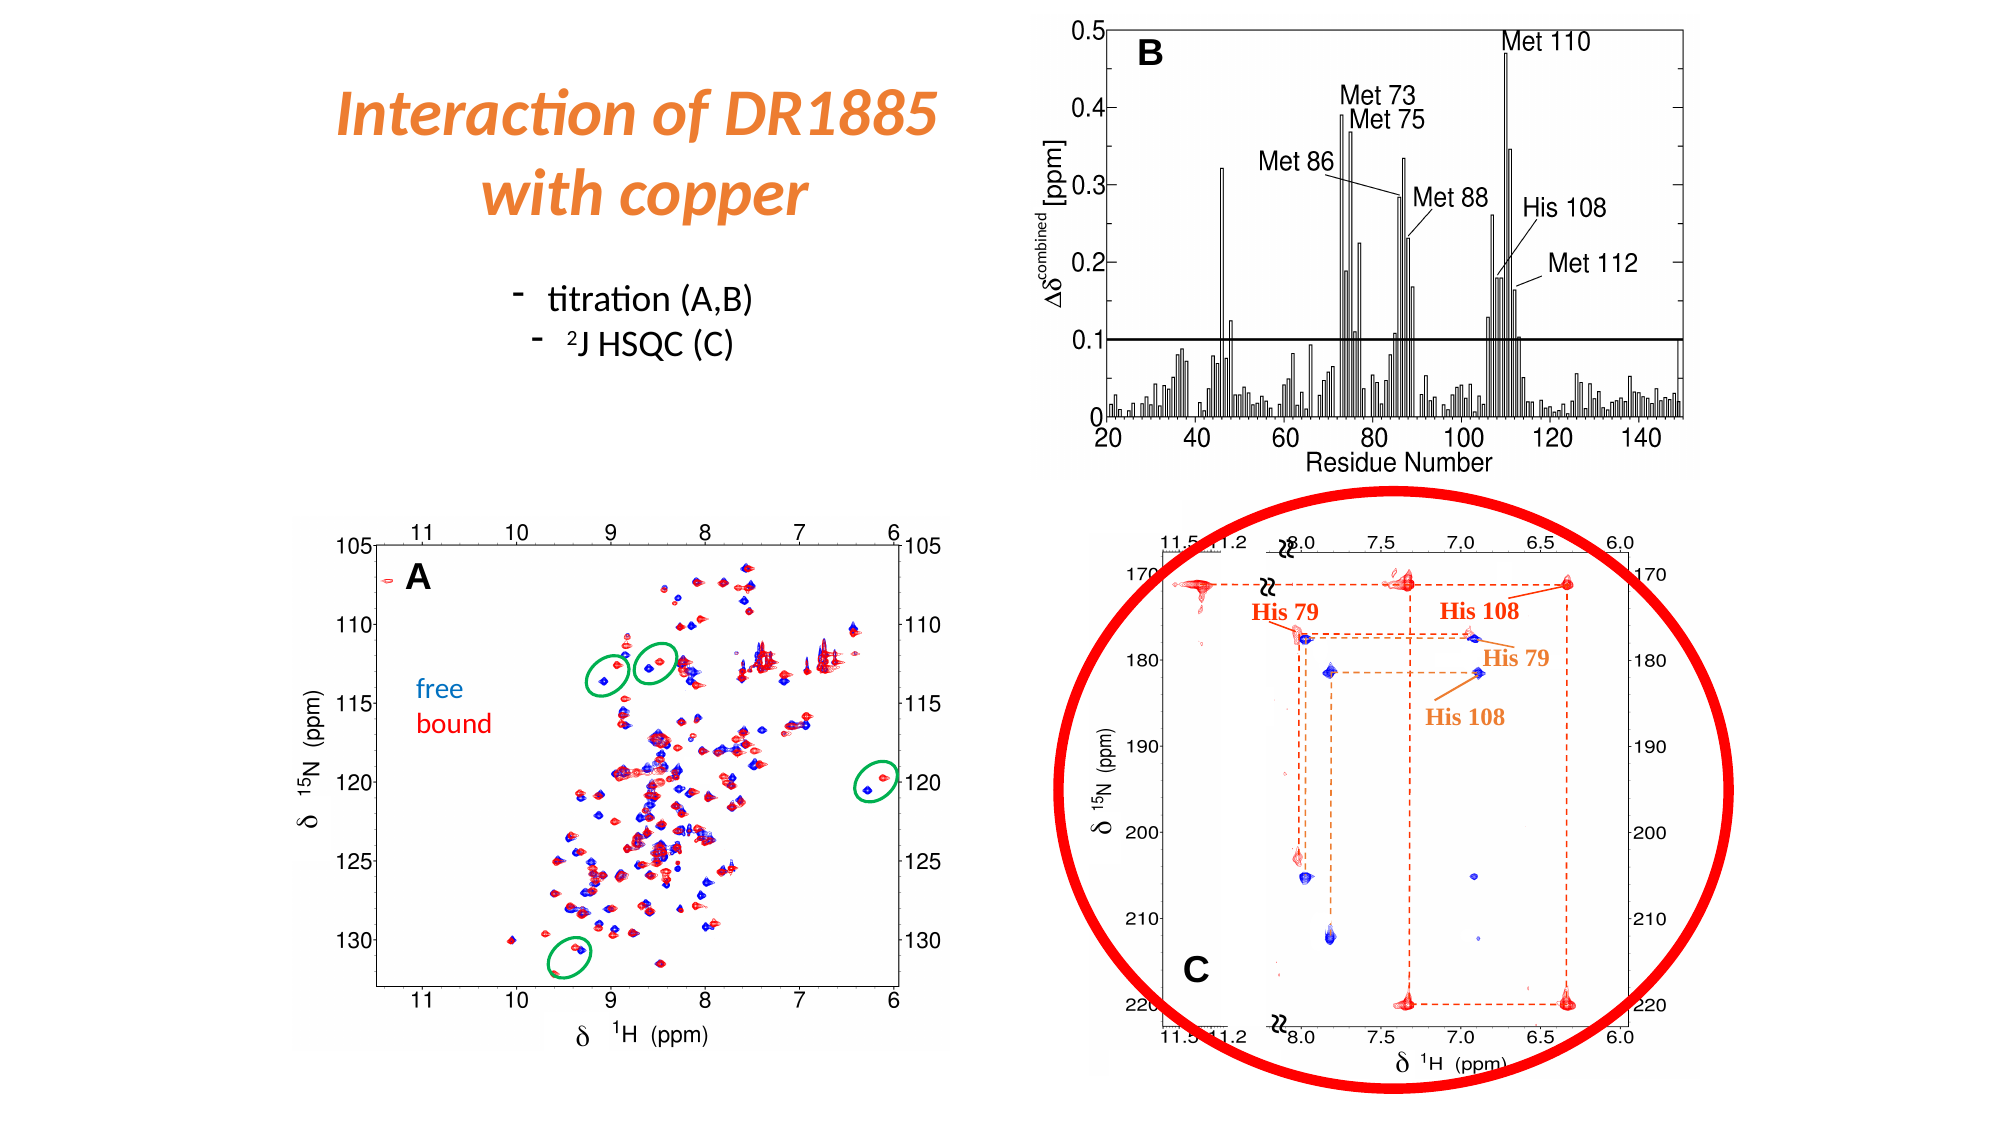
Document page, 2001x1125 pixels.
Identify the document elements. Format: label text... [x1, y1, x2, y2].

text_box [1022, 14, 1700, 480]
text_box [1700, 667, 1730, 912]
text_box Interaction of DR1885 with copper titration (A,B) 2J HSQC (C) [320, 61, 969, 372]
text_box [280, 516, 950, 1060]
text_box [1037, 500, 1700, 1088]
text_box [1310, 490, 1477, 500]
